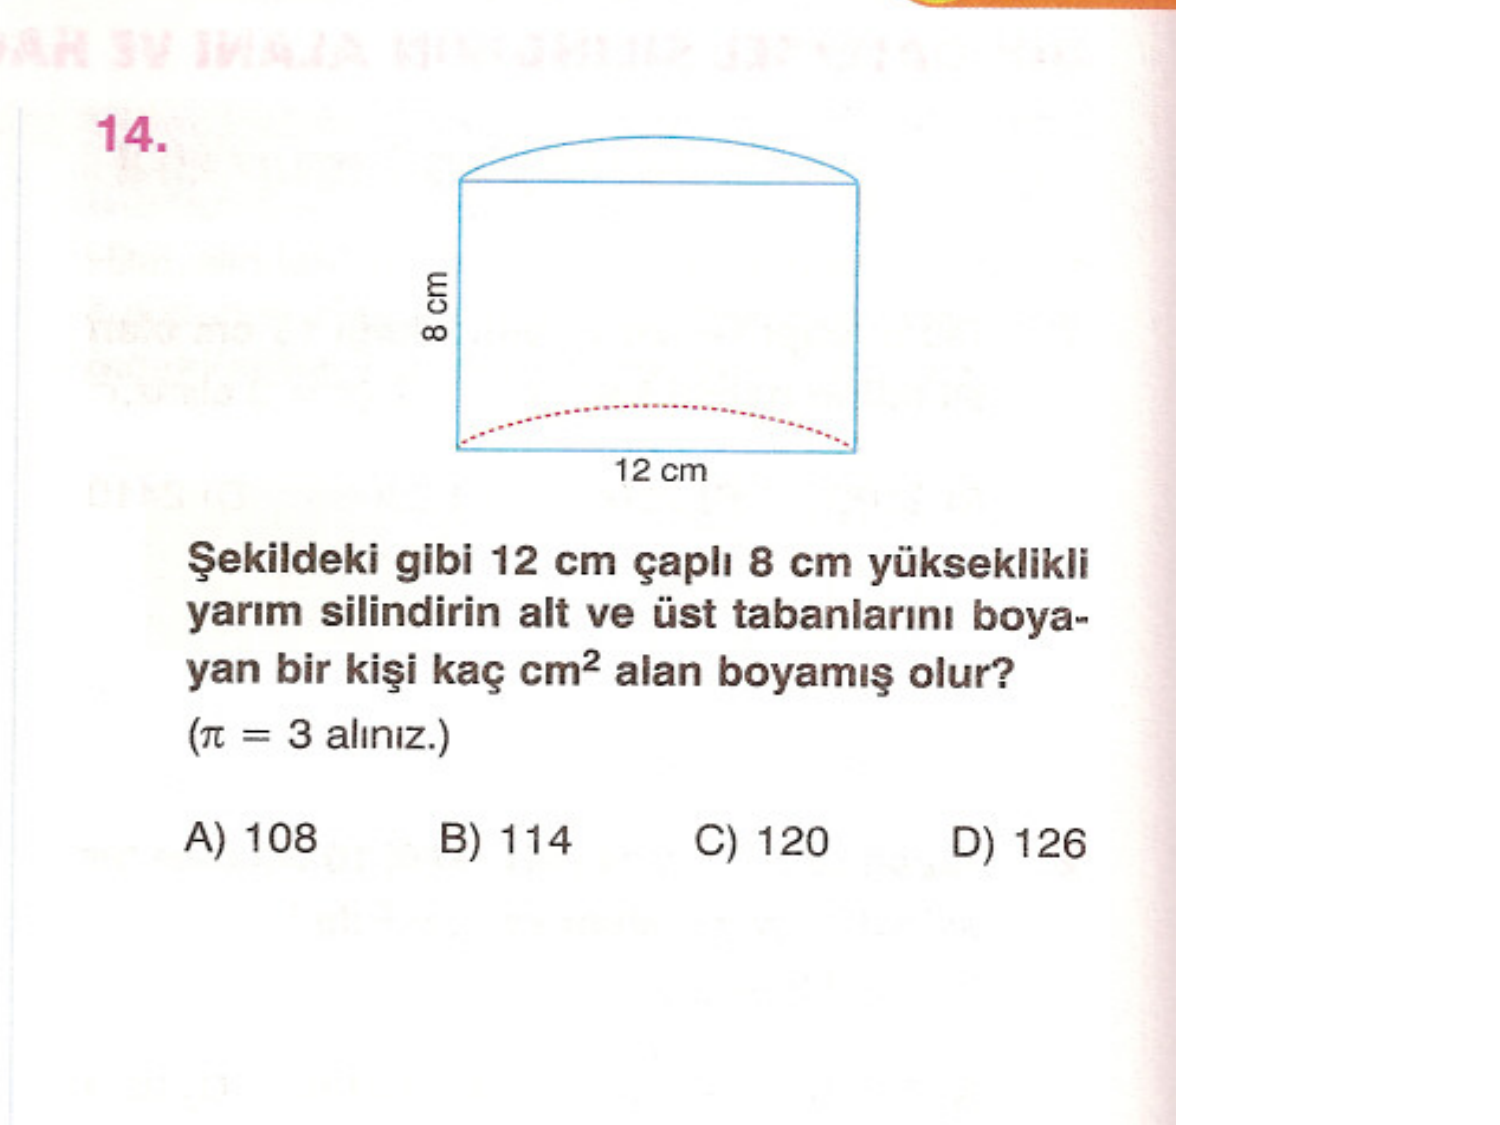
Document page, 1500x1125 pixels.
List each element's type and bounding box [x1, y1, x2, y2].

picture [0, 0, 1176, 1125]
